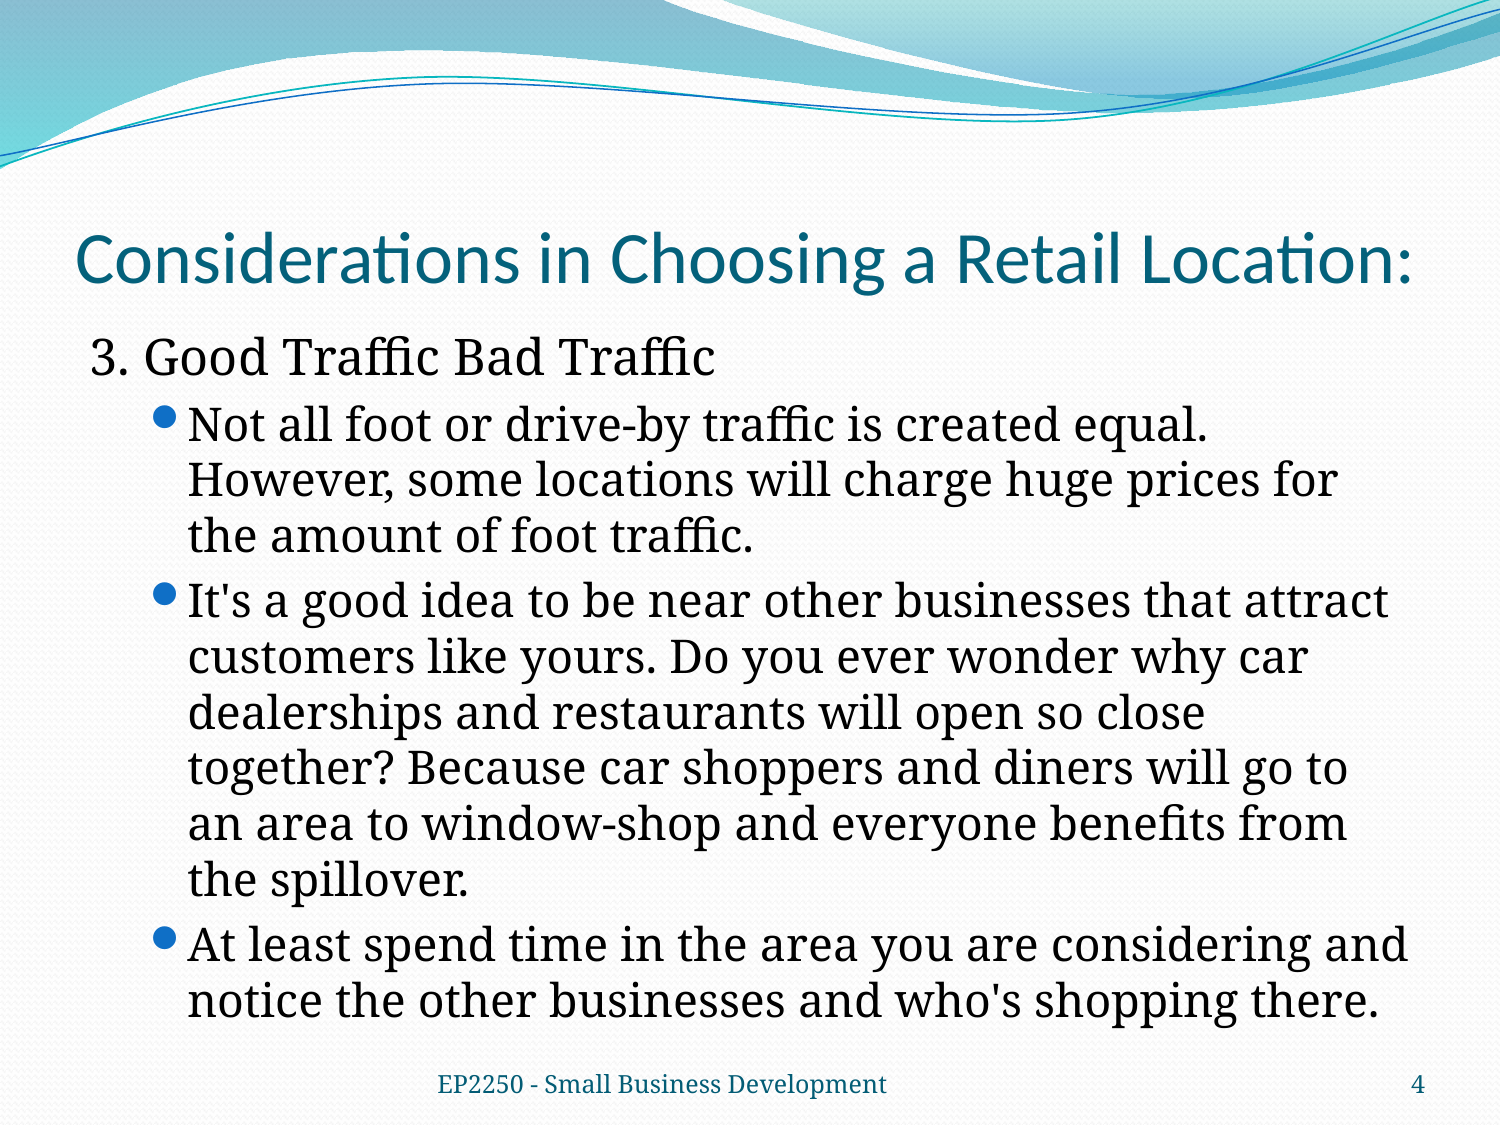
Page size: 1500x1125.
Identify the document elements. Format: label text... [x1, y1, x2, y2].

slide_number 4 [1299, 1042, 1425, 1103]
list 3. Good Traffic Bad Traffic Not all foot or drive-by traffic is created equal. However, some locations will charge huge prices for the amount of foot traffic. It's a good idea to be near other businesses that attract customers like yours. Do you ever wonder why car dealerships and restaurants will open so close together? Because car shoppers and diners will go to an area to window-shop and everyone benefits from the spillover. At least spend time in the area you are considering and notice the other businesses and who's shopping there. [75, 388, 1425, 1038]
footer EP2250 - Small Business Development [437, 1042, 988, 1103]
title Considerations in Choosing a Retail Location: [75, 200, 1425, 388]
